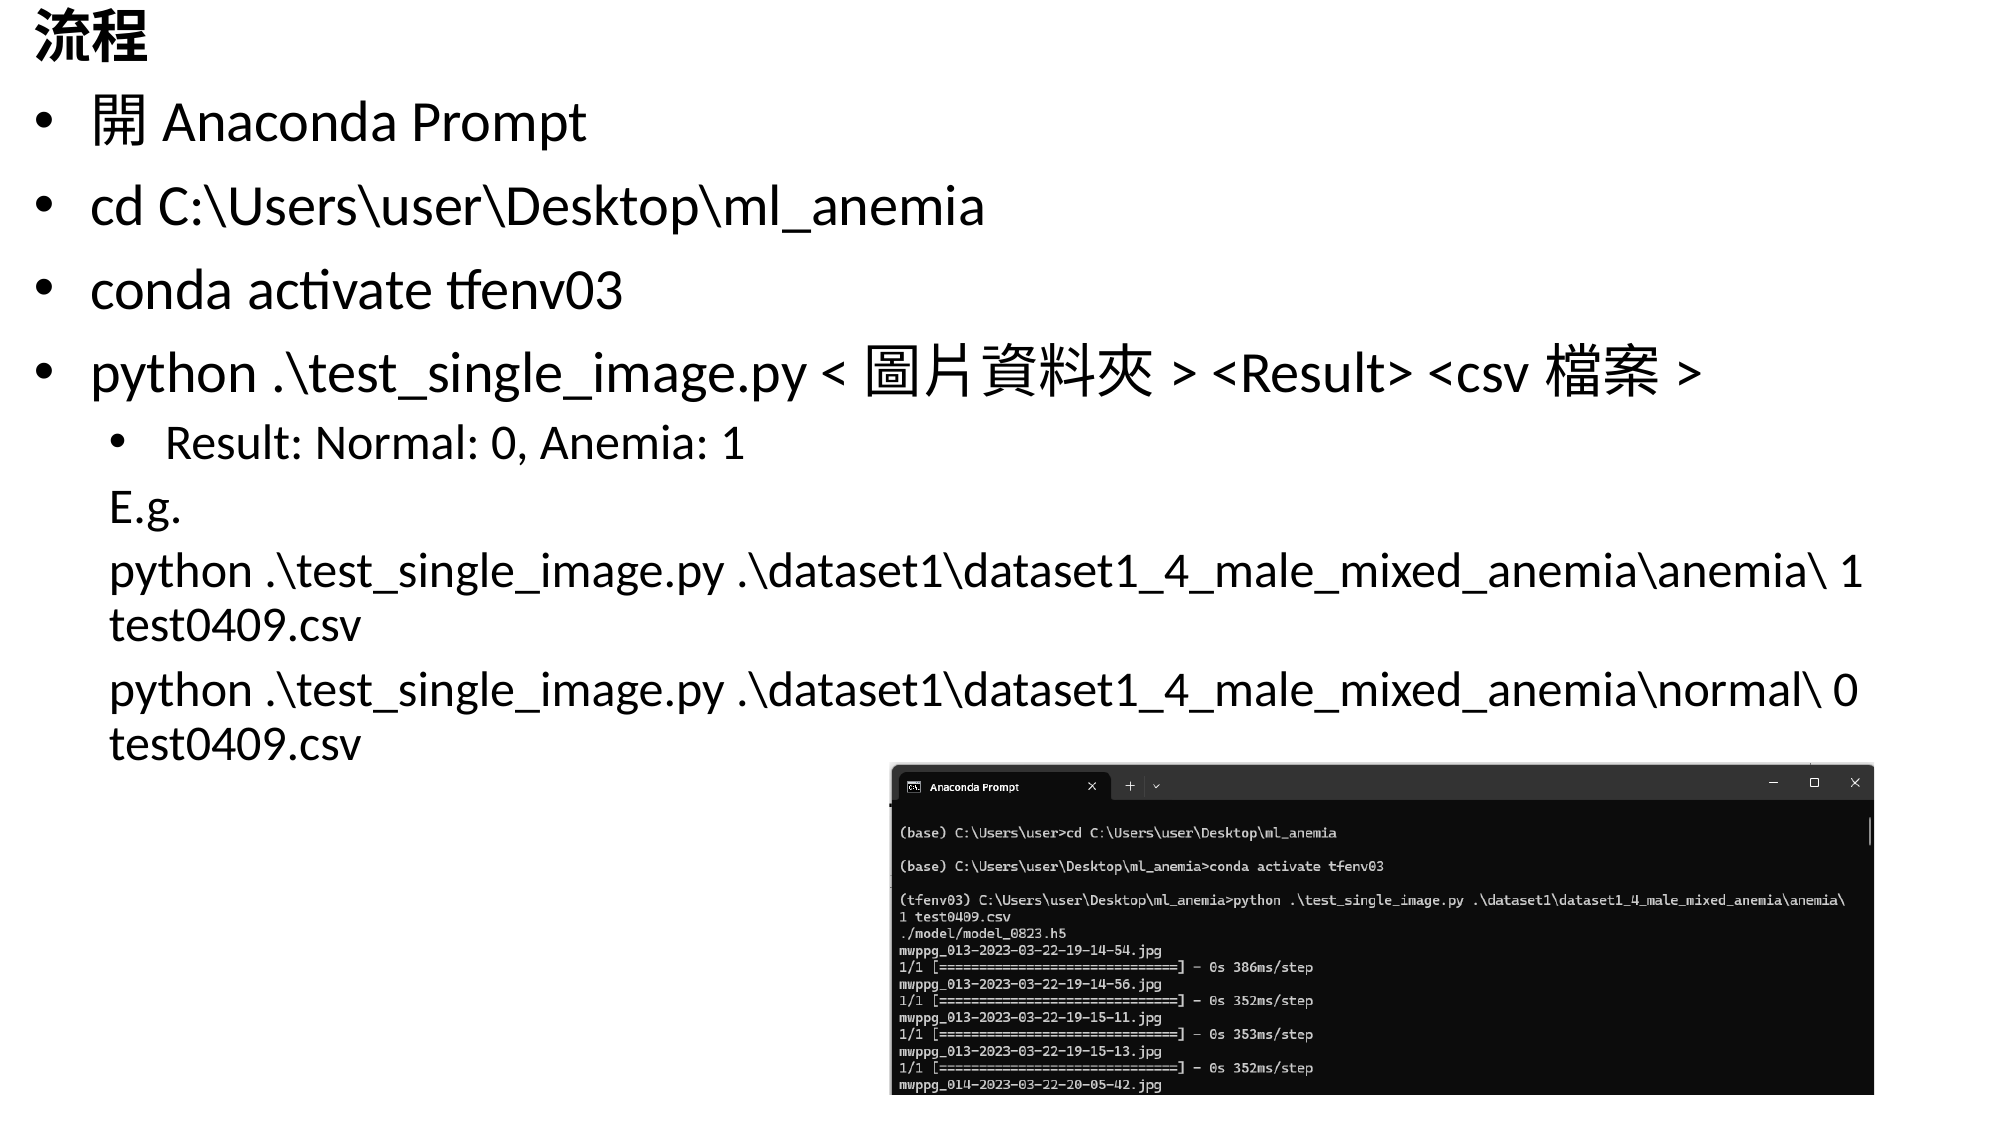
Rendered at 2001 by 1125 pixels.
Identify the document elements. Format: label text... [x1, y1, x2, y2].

picture [889, 762, 1875, 1095]
list 流程 開Anaconda Prompt cd C:\Users\user\Desktop\ml_anemia conda activate tfenv03 python .\test_single_image.py <圖片資料夾> <Result> <csv檔案> Result: Normal: 0, Anemia: 1 E.g. python .\test_single_image.py .\dataset1\dataset1_4_male_mixed_anemia\anemia\ 1 test0409.csv python .\test_single_image.py .\dataset1\dataset1_4_male_mixed_anemia\normal\ 0 test0409.csv [0, 0, 2000, 1125]
